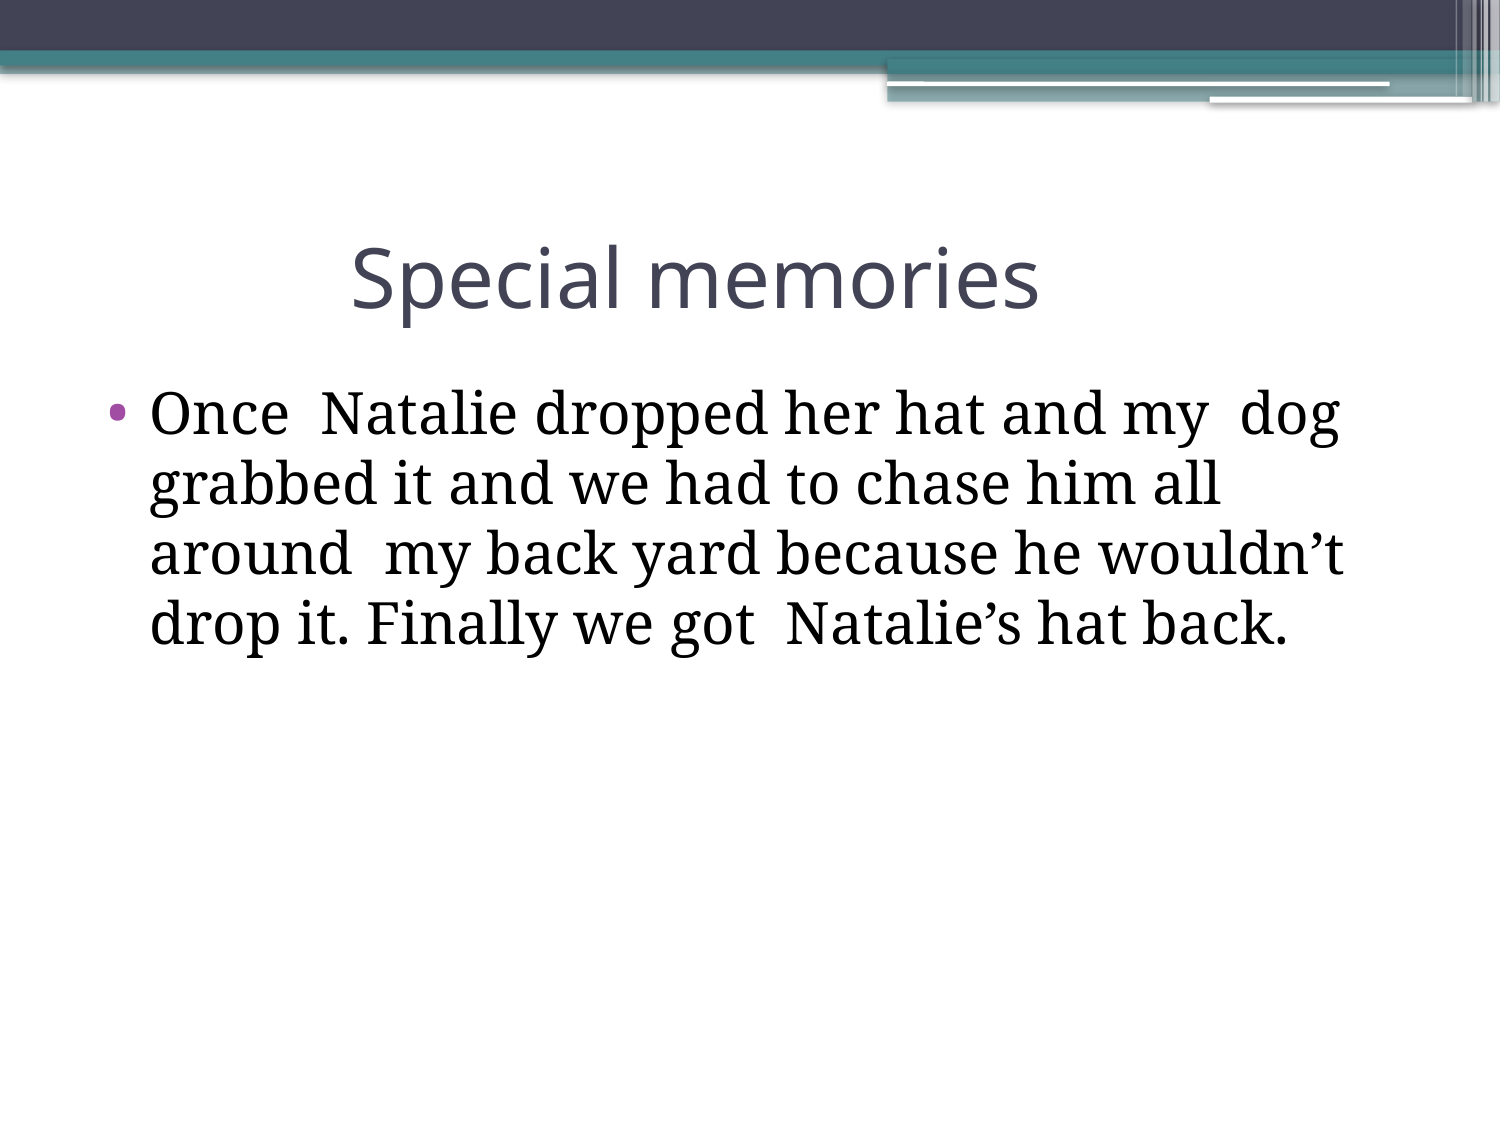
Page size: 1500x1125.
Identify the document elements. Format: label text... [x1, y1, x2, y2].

title Special memories [75, 187, 1425, 363]
list Once Natalie dropped her hat and my dog grabbed it and we had to chase him all around my back yard because he wouldn’t drop it. Finally we got Natalie’s hat back. [75, 368, 1425, 1079]
